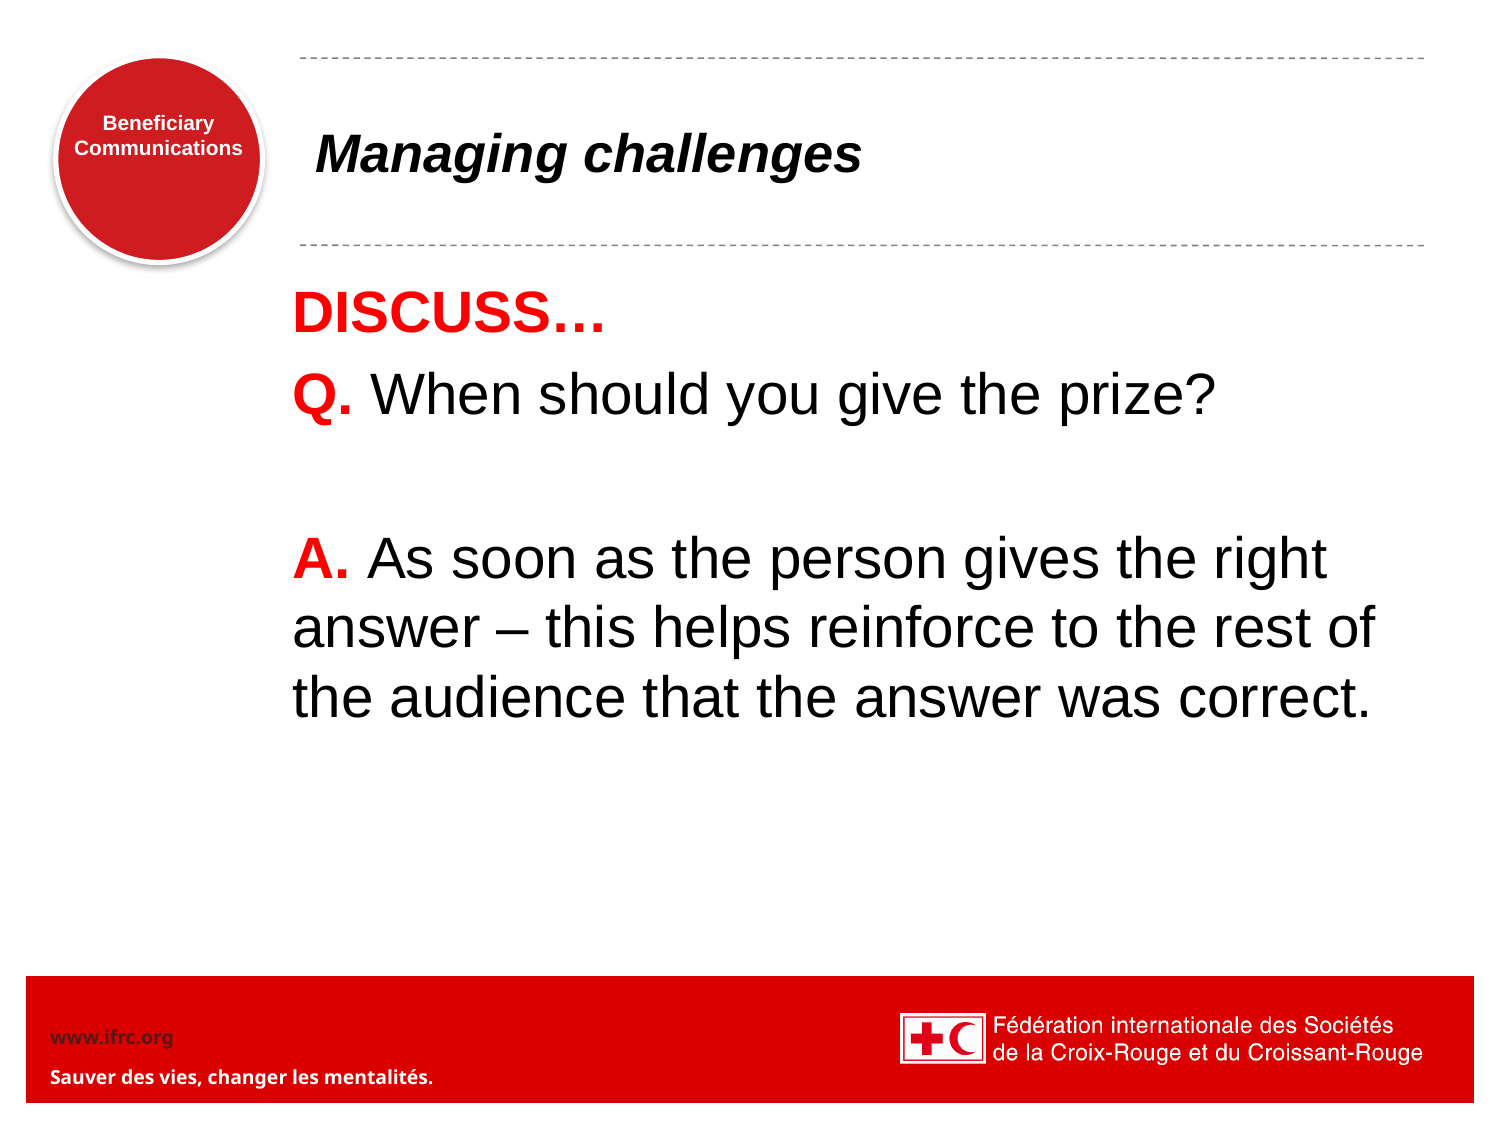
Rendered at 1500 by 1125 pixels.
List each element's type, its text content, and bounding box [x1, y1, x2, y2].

title Managing challenges [299, 57, 1426, 246]
picture [900, 1013, 1422, 1065]
list DISCUSS… Q. When should you give the prize? A. As soon as the person gives the right answer – this helps reinforce to the rest of the audience that the answer was correct. [277, 266, 1451, 981]
